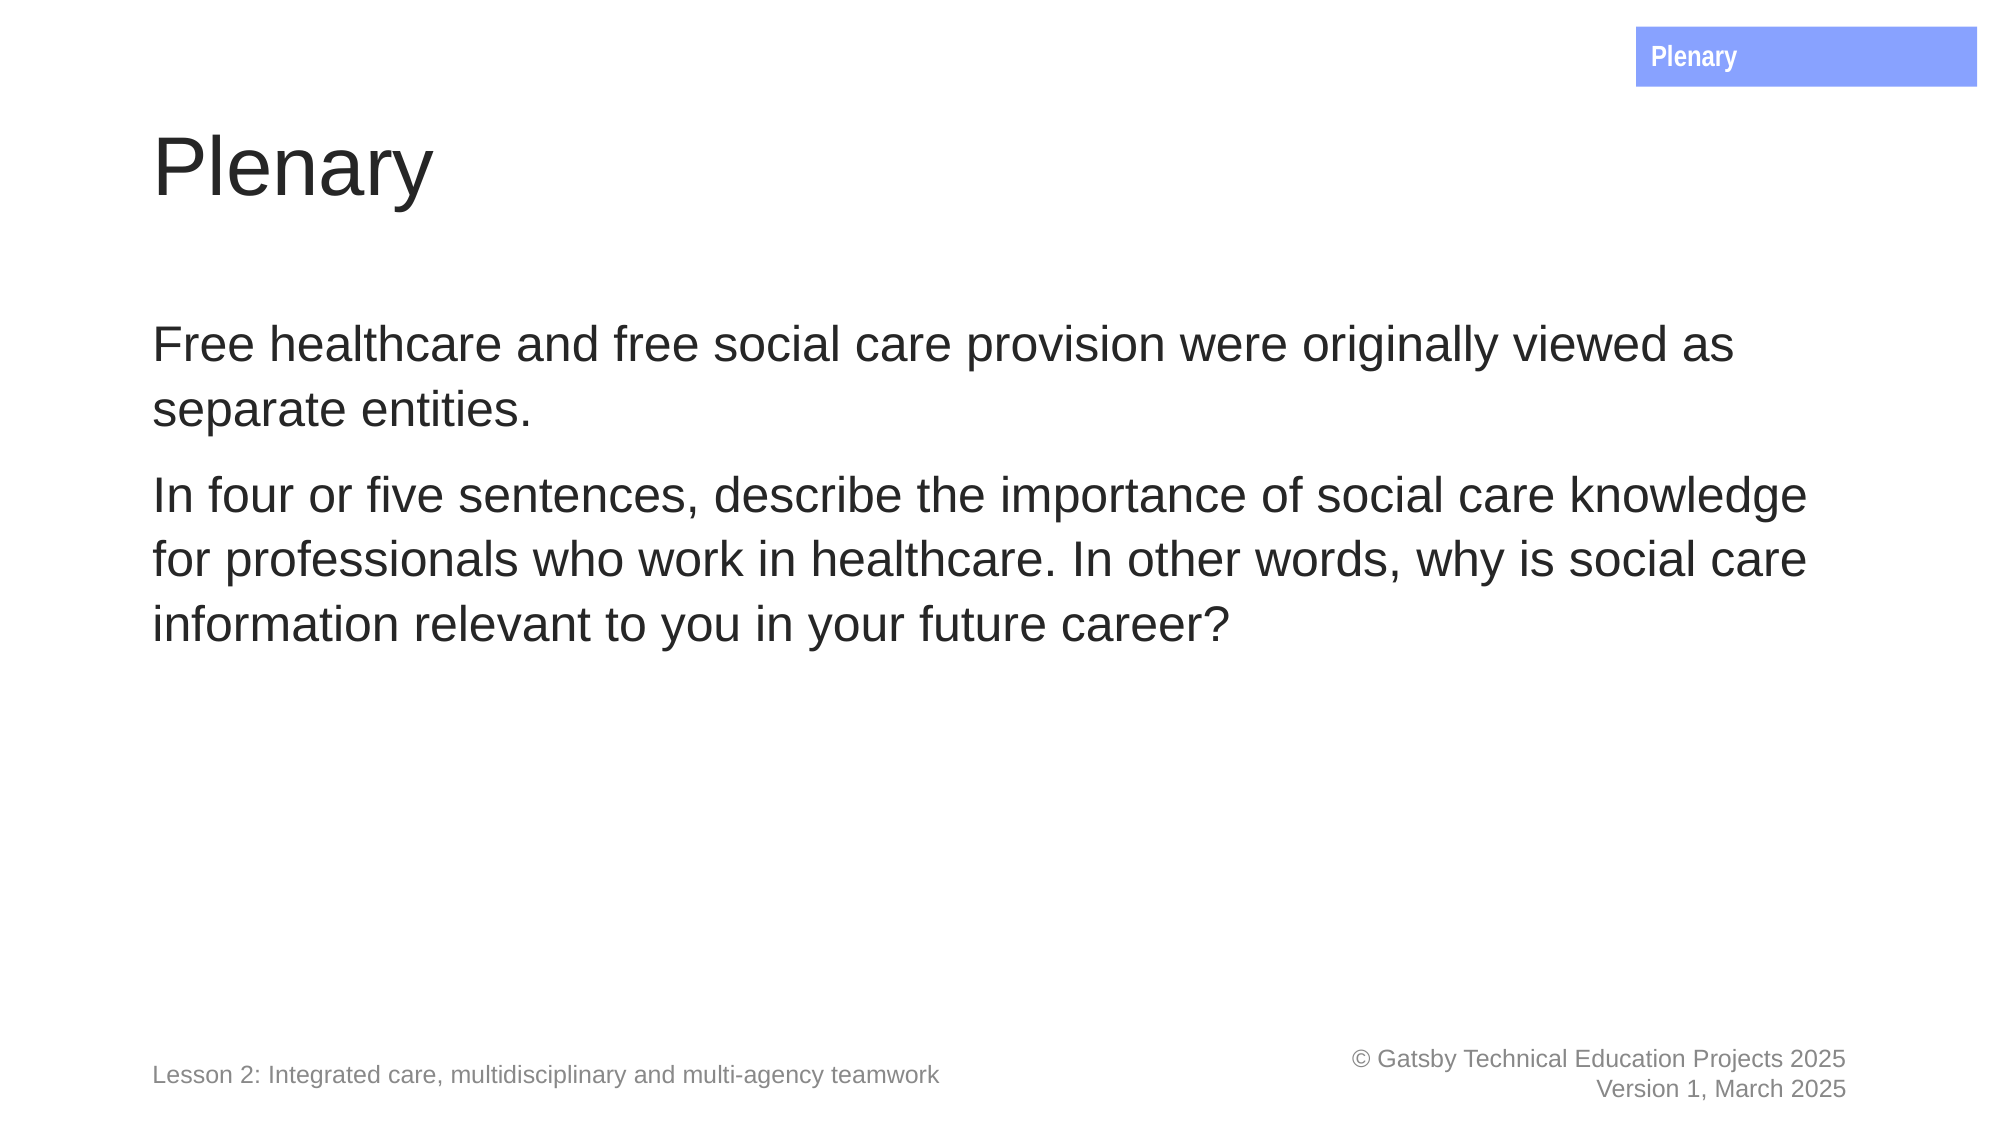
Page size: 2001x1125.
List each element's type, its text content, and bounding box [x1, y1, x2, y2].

list Plenary [1636, 26, 1978, 87]
title Plenary [137, 59, 1863, 278]
list Lesson 2: Integrated care, multidisciplinary and multi-agency teamwork [137, 1042, 974, 1103]
text_box Free healthcare and free social care provision were originally viewed as separate entities. In four or five sentences, describe the importance of social care knowledge for professionals who work in healthcare. In other words, why is social care information relevant to you in your future career? [137, 299, 1863, 1014]
